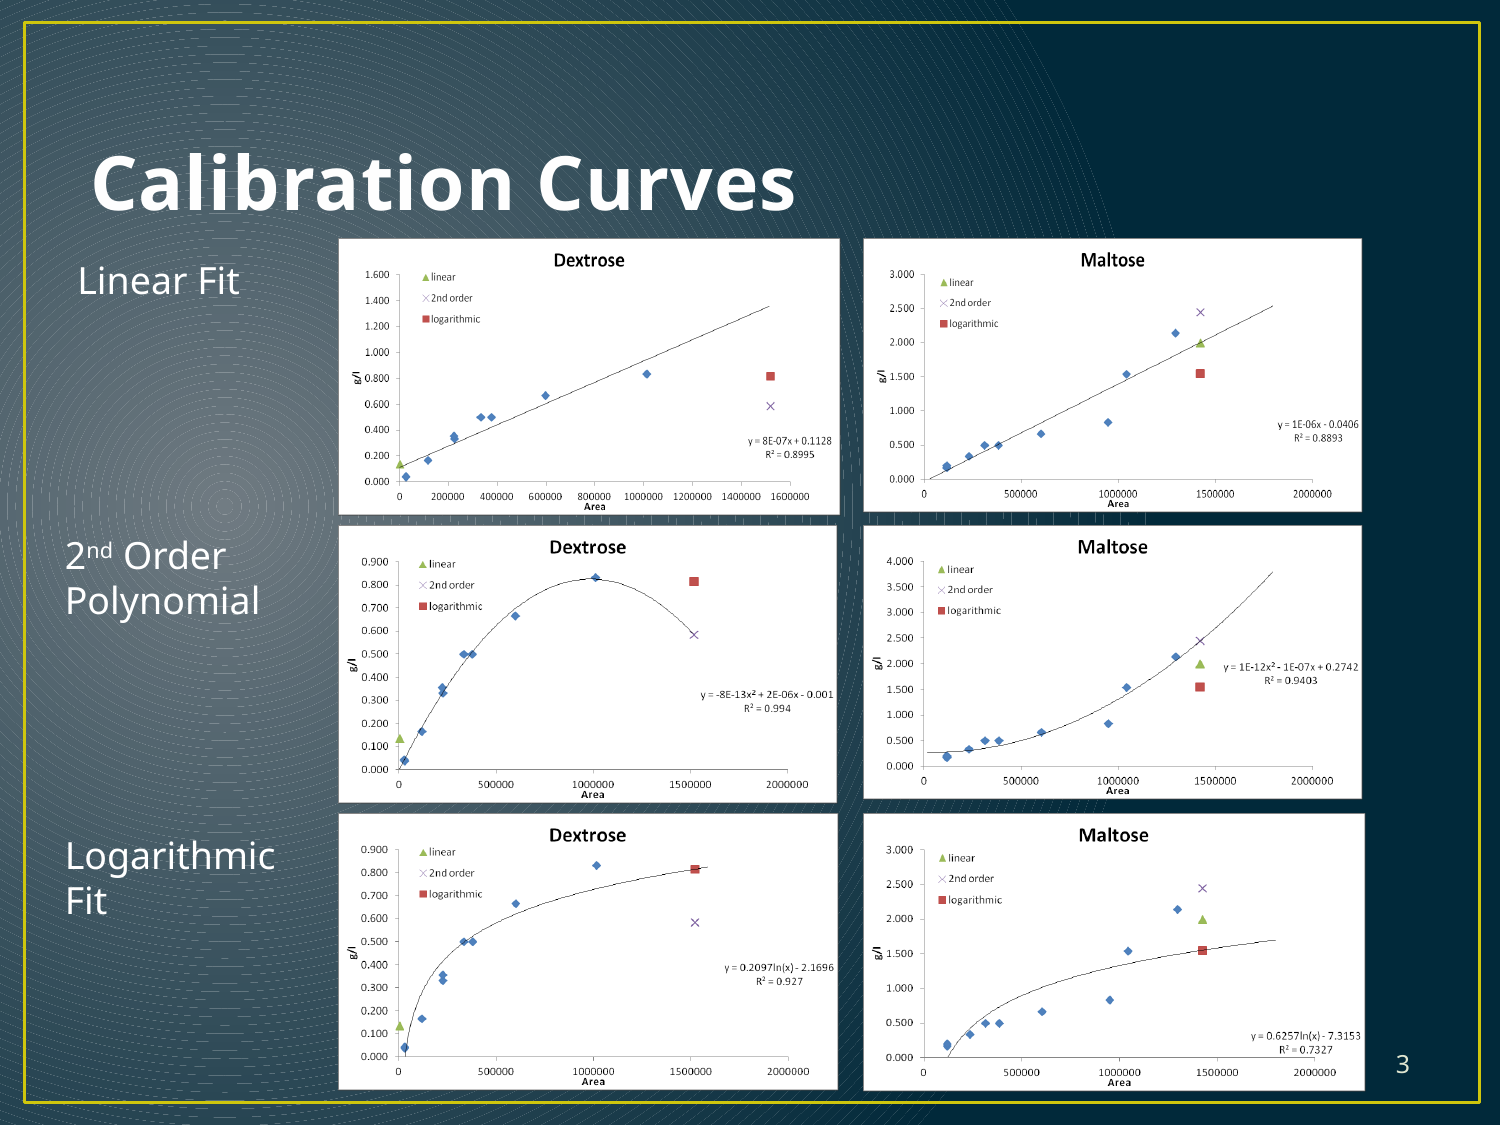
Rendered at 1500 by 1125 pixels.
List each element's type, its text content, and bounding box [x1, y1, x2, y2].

text_box Logarithmic Fit [50, 824, 313, 930]
picture [862, 806, 1365, 1092]
picture [337, 237, 841, 516]
picture [337, 524, 838, 804]
text_box Linear Fit [62, 249, 325, 310]
text_box 2nd Order Polynomial [50, 524, 313, 630]
title Calibration Curves [75, 45, 1425, 233]
slide_number 3 [1372, 1035, 1425, 1096]
picture [862, 233, 1362, 513]
picture [337, 812, 839, 1091]
picture [862, 518, 1362, 801]
